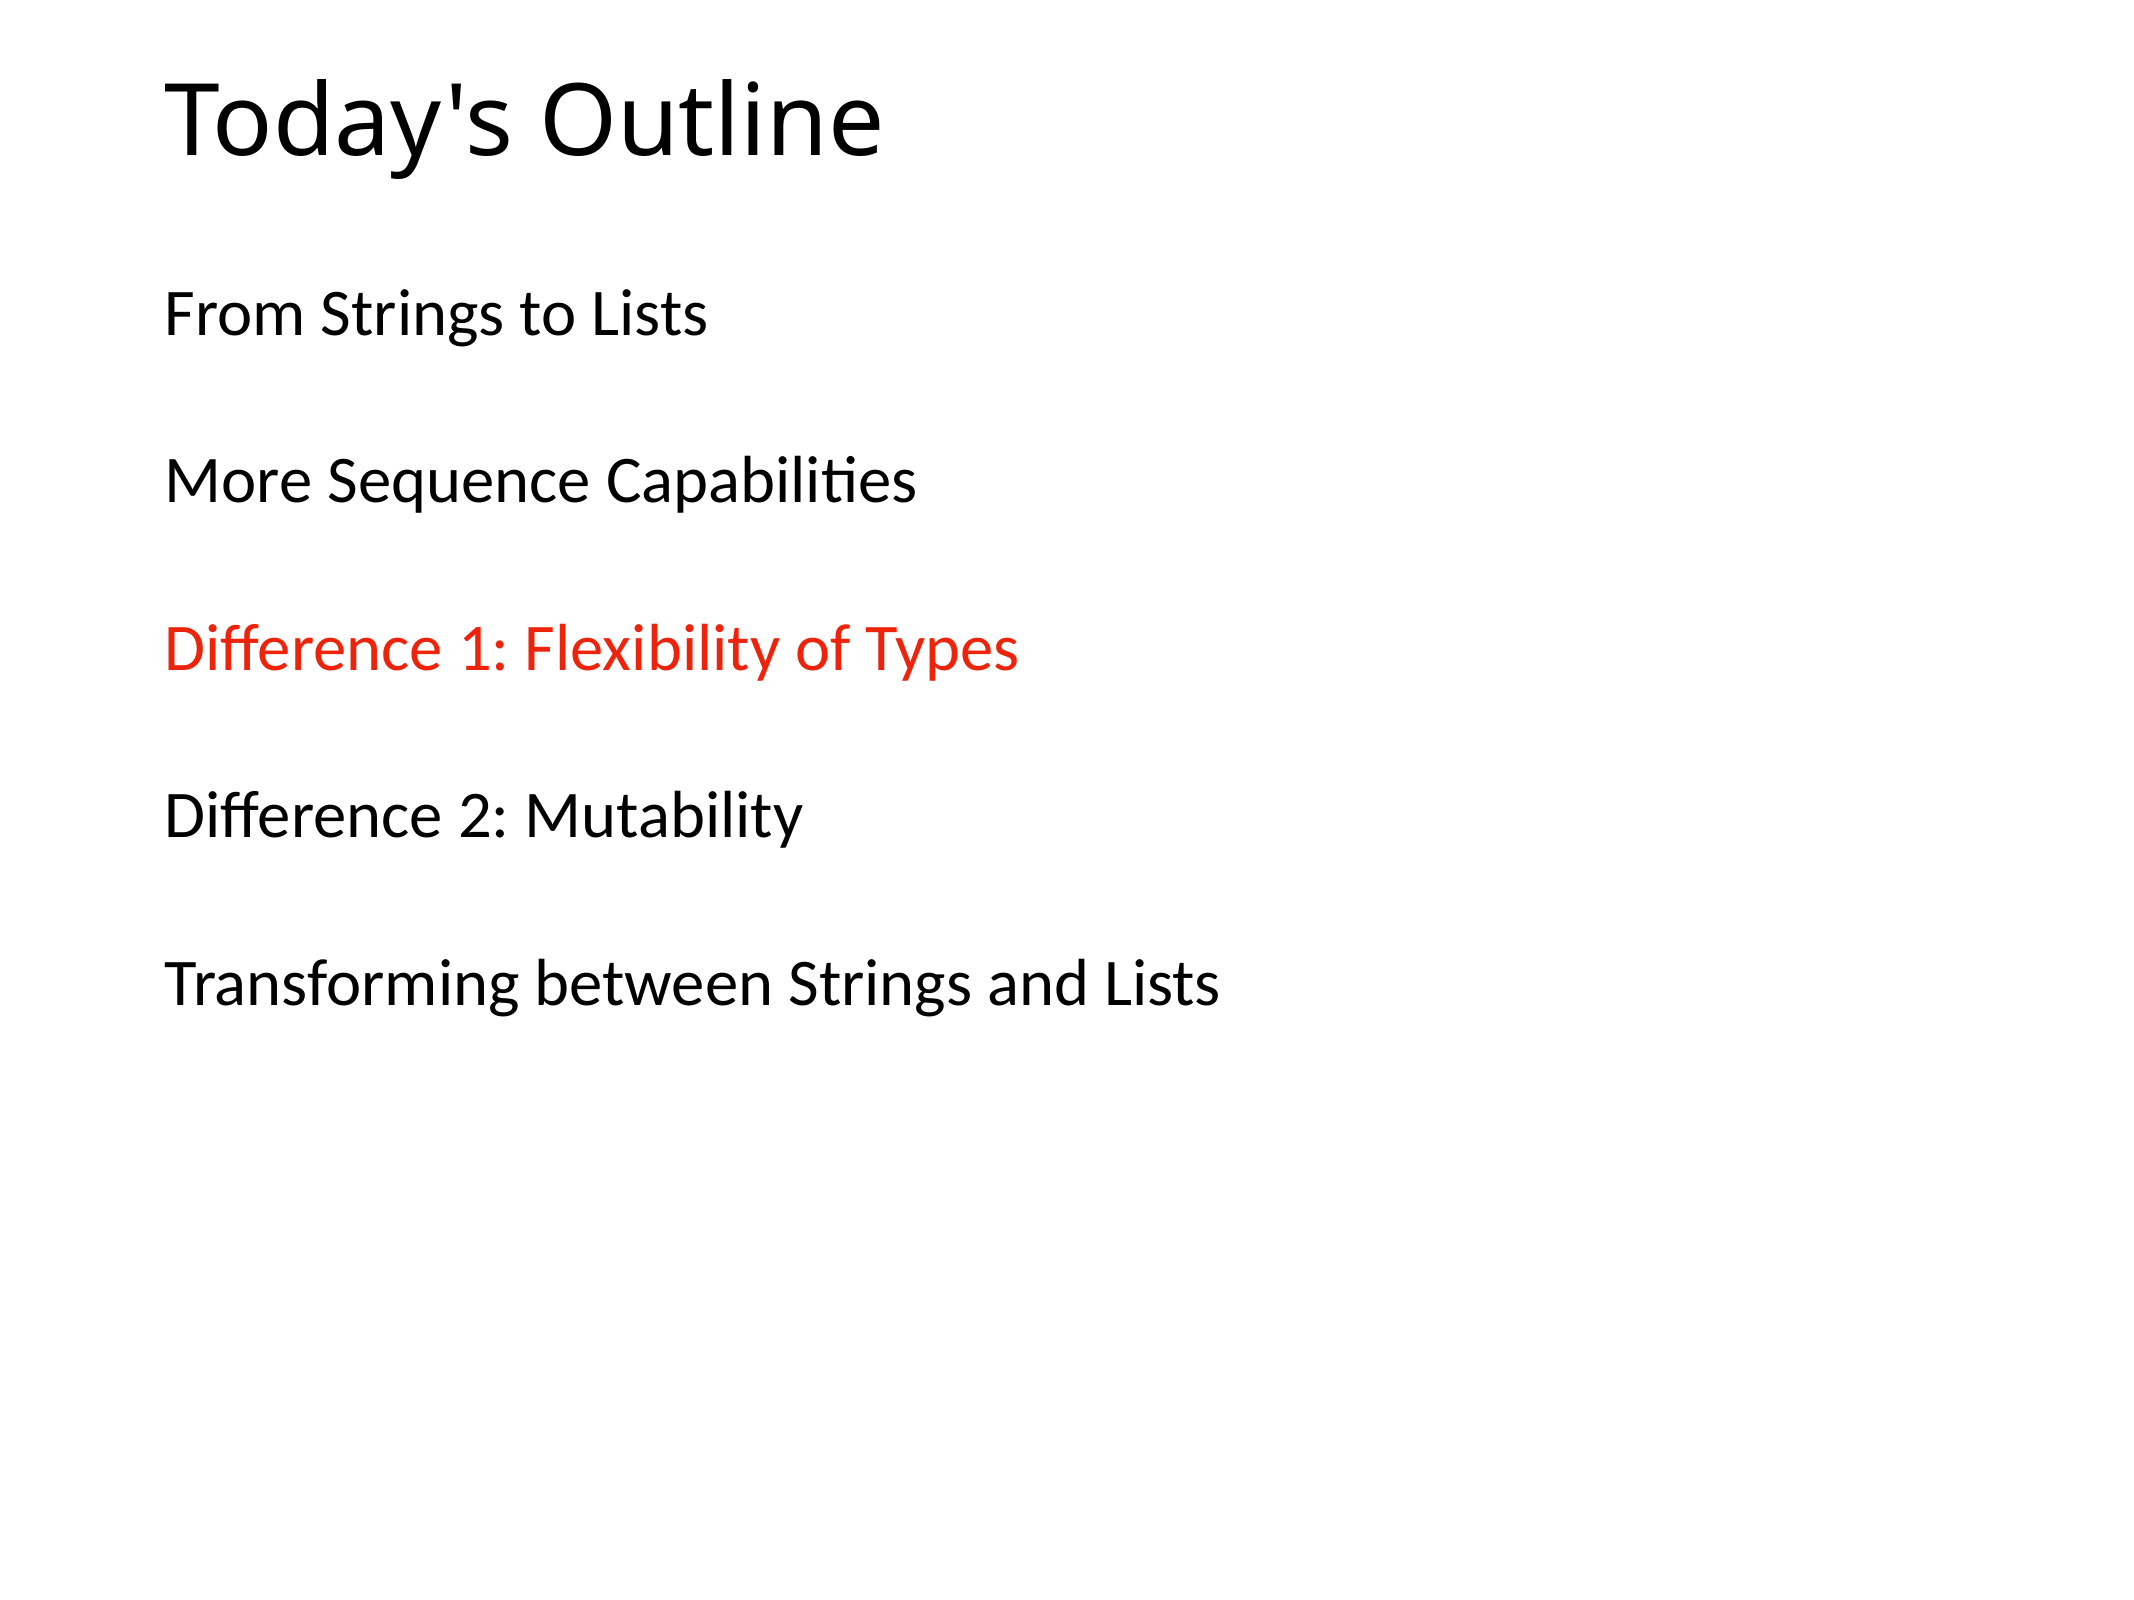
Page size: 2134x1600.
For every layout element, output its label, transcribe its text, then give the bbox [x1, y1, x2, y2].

title Today's Outline [155, 41, 1978, 191]
list From Strings to Lists More Sequence Capabilities Difference 1: Flexibility of Types Difference 2: Mutability Transforming between Strings and Lists [155, 259, 1978, 1457]
